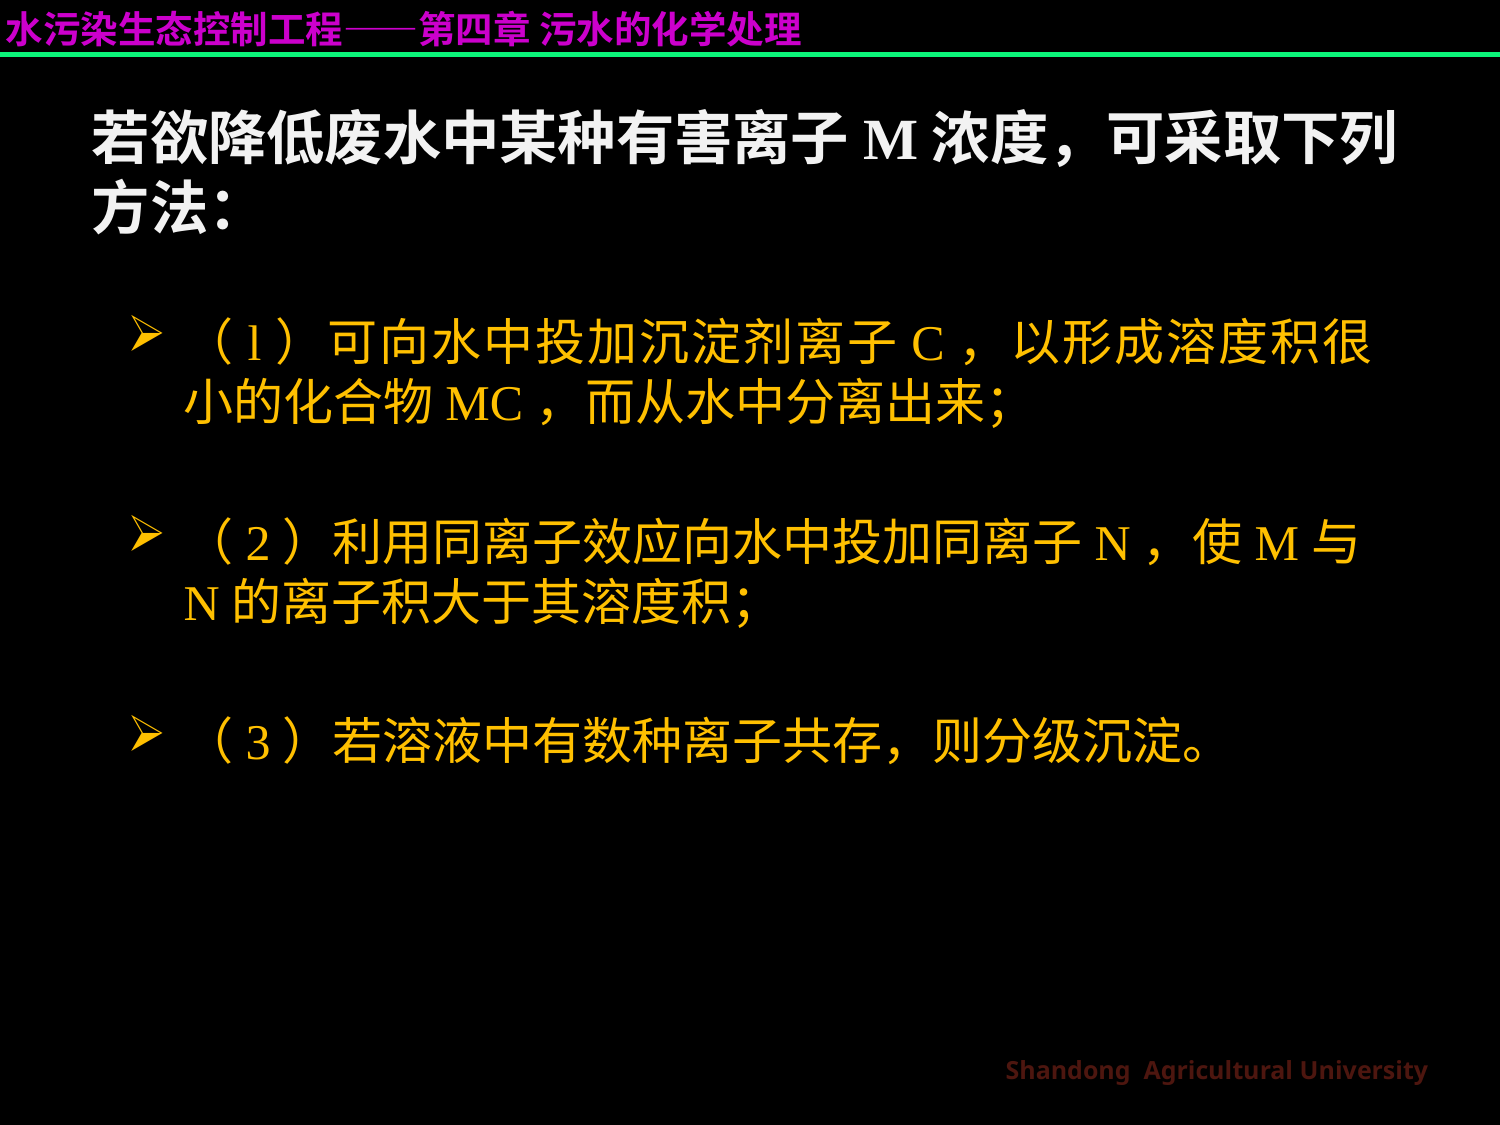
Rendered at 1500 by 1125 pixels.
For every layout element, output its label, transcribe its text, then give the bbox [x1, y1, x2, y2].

title 若欲降低废水中某种有害离子M浓度，可采取下列方法： [76, 63, 1430, 279]
list （l）可向水中投加沉淀剂离子C，以形成溶度积很小的化合物MC，而从水中分离出来； （2）利用同离子效应向水中投加同离子N，使M与N的离子积大于其溶度积； （3）若溶液中有数种离子共存，则分级沉淀。 [112, 302, 1388, 978]
